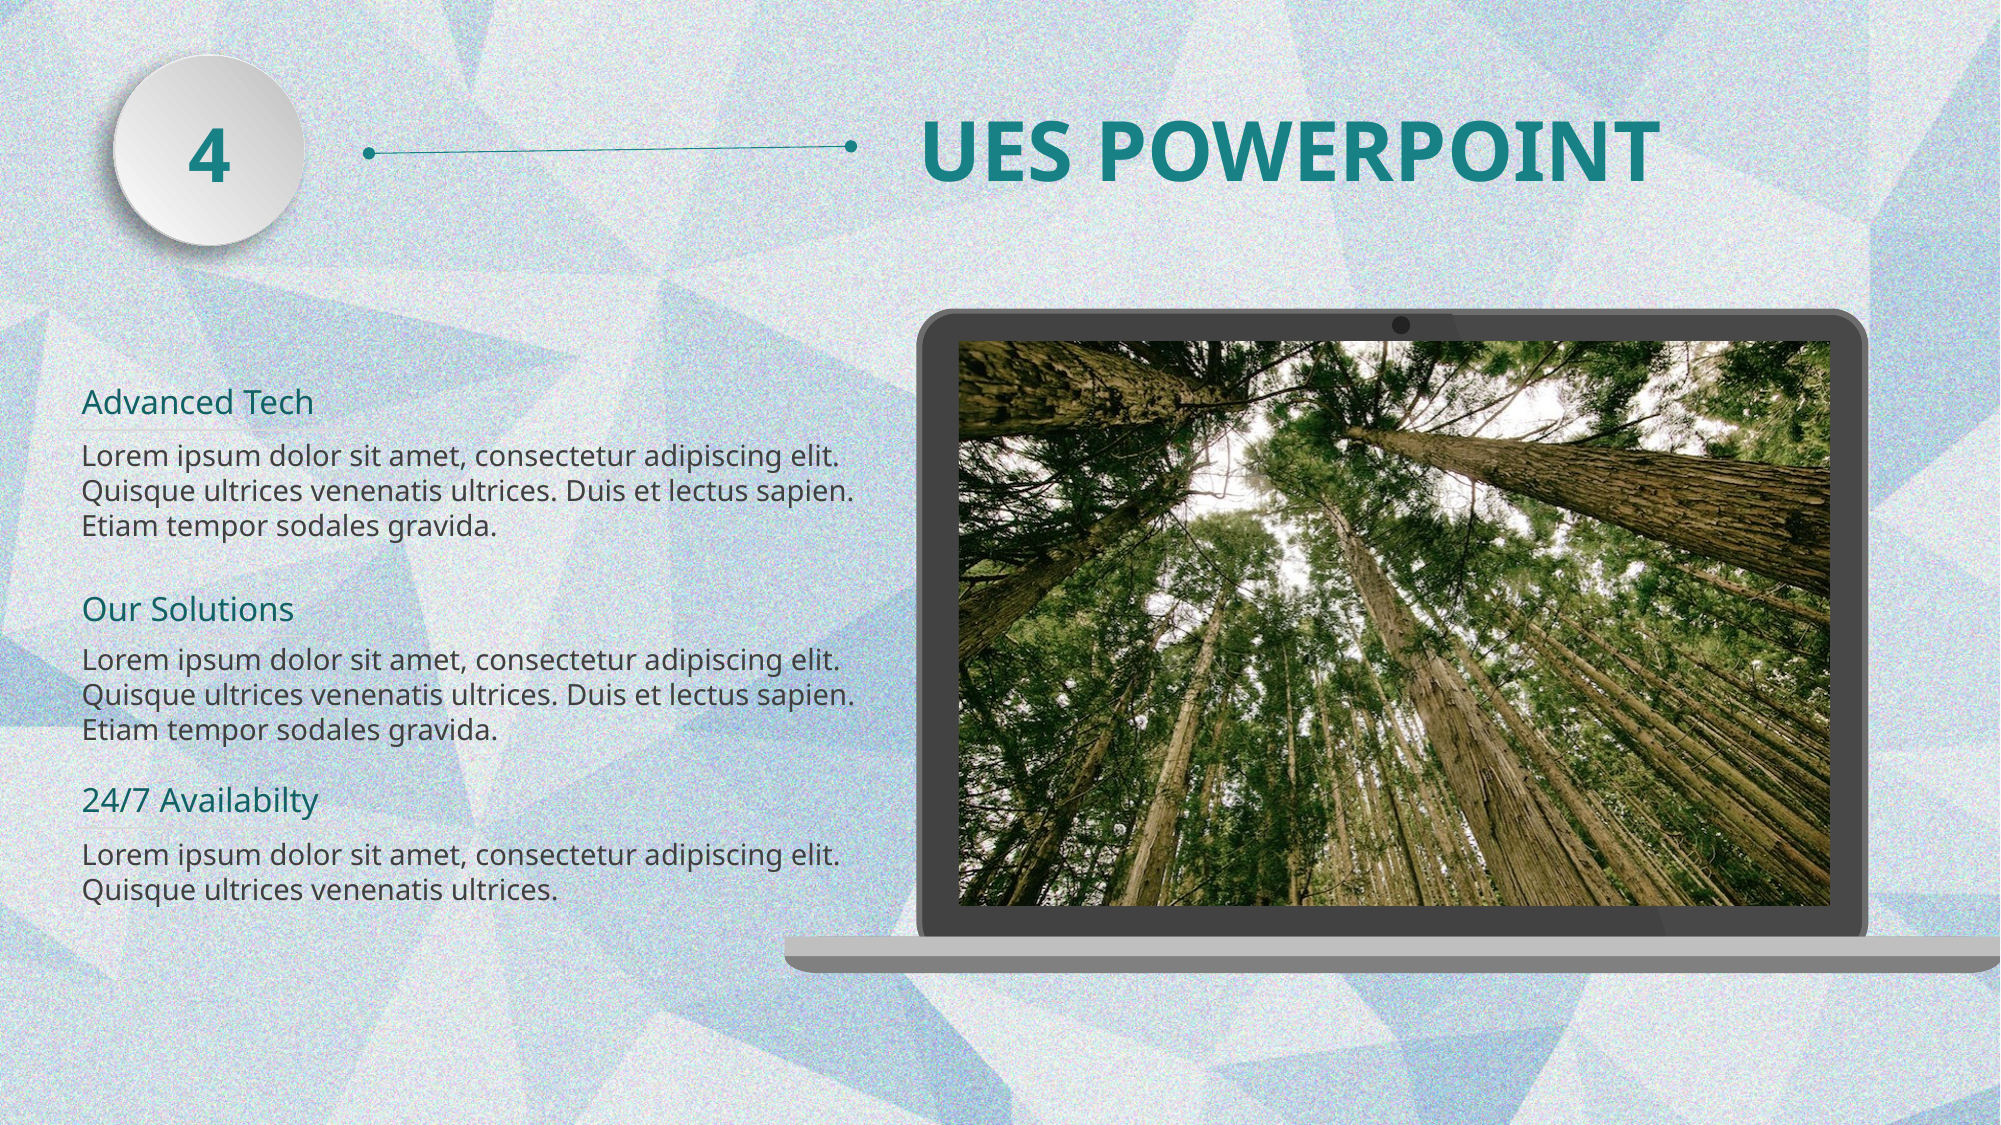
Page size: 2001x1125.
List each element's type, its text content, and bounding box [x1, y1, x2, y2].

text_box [66, 772, 903, 915]
picture [0, 0, 2001, 1125]
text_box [368, 146, 851, 154]
text_box 4 [305, 100, 310, 205]
text_box UES POWERPOINT [903, 90, 1678, 206]
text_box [113, 54, 305, 246]
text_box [784, 311, 2000, 974]
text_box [66, 580, 903, 756]
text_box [66, 373, 902, 552]
